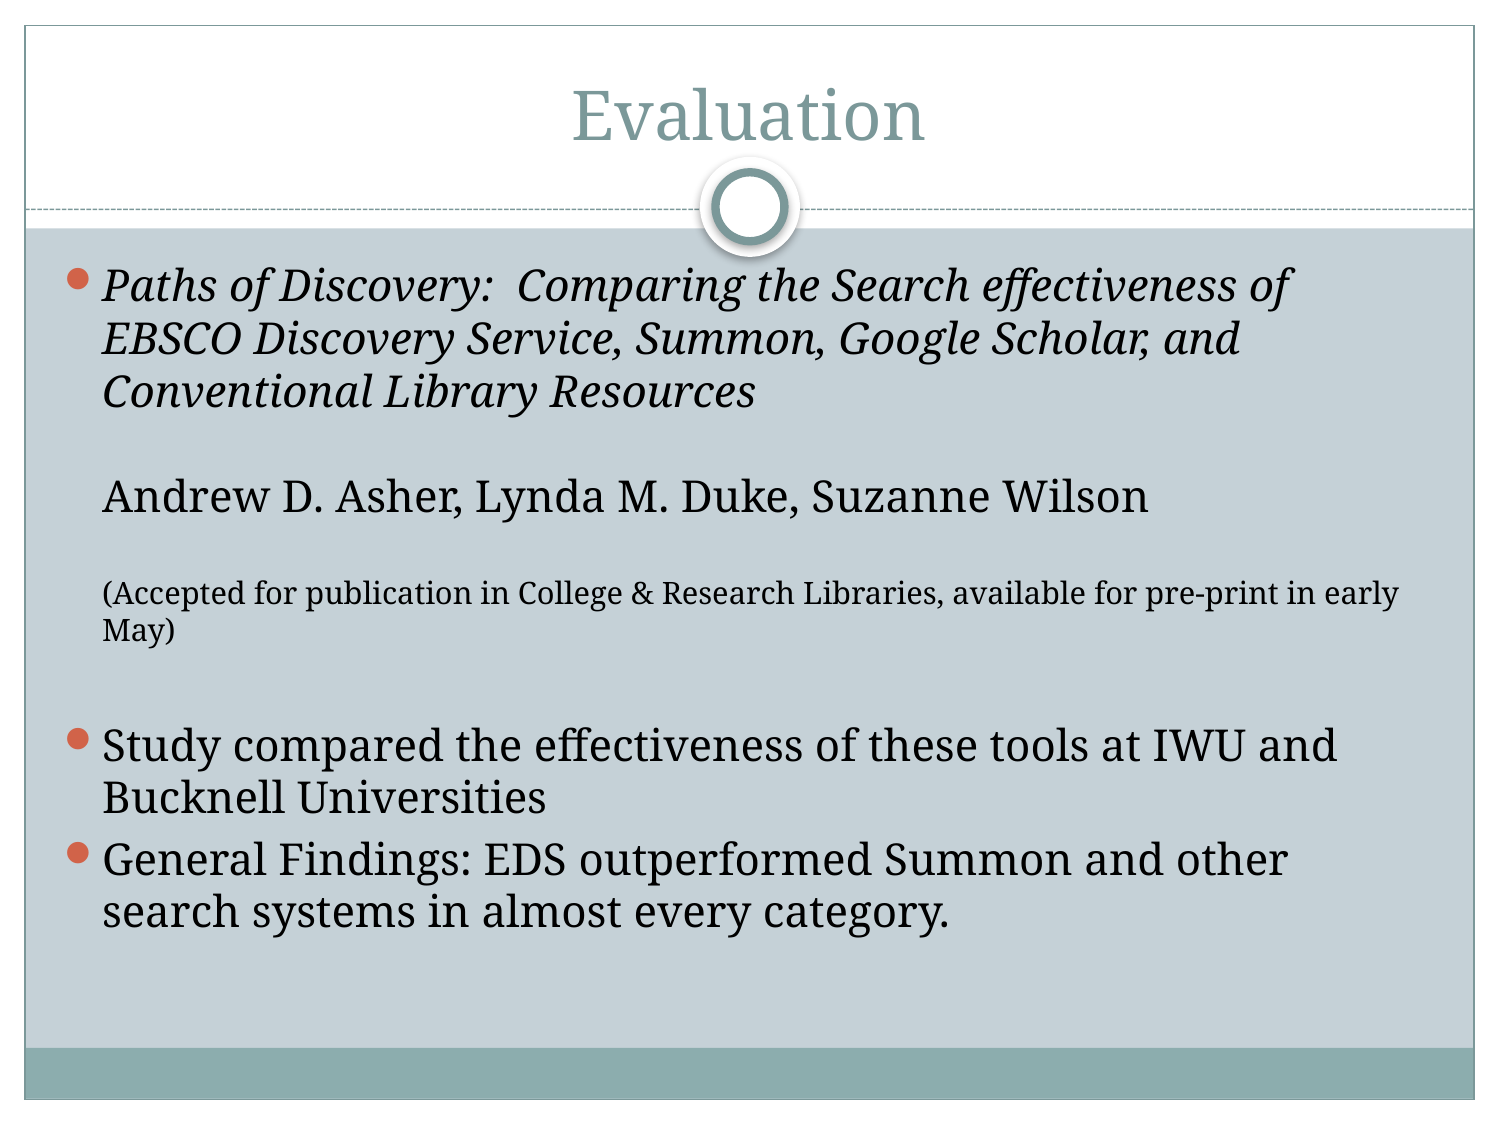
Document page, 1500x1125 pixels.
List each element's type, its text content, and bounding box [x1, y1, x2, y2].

list Paths of Discovery: Comparing the Search effectiveness of EBSCO Discovery Service, Summon, Google Scholar, and Conventional Library Resources Andrew D. Asher, Lynda M. Duke, Suzanne Wilson (Accepted for publication in College & Research Libraries, available for pre-print in early May) Study compared the effectiveness of these tools at IWU and Bucknell Universities General Findings: EDS outperformed Summon and other search systems in almost every category. [49, 250, 1445, 1001]
title Evaluation [49, 37, 1450, 162]
